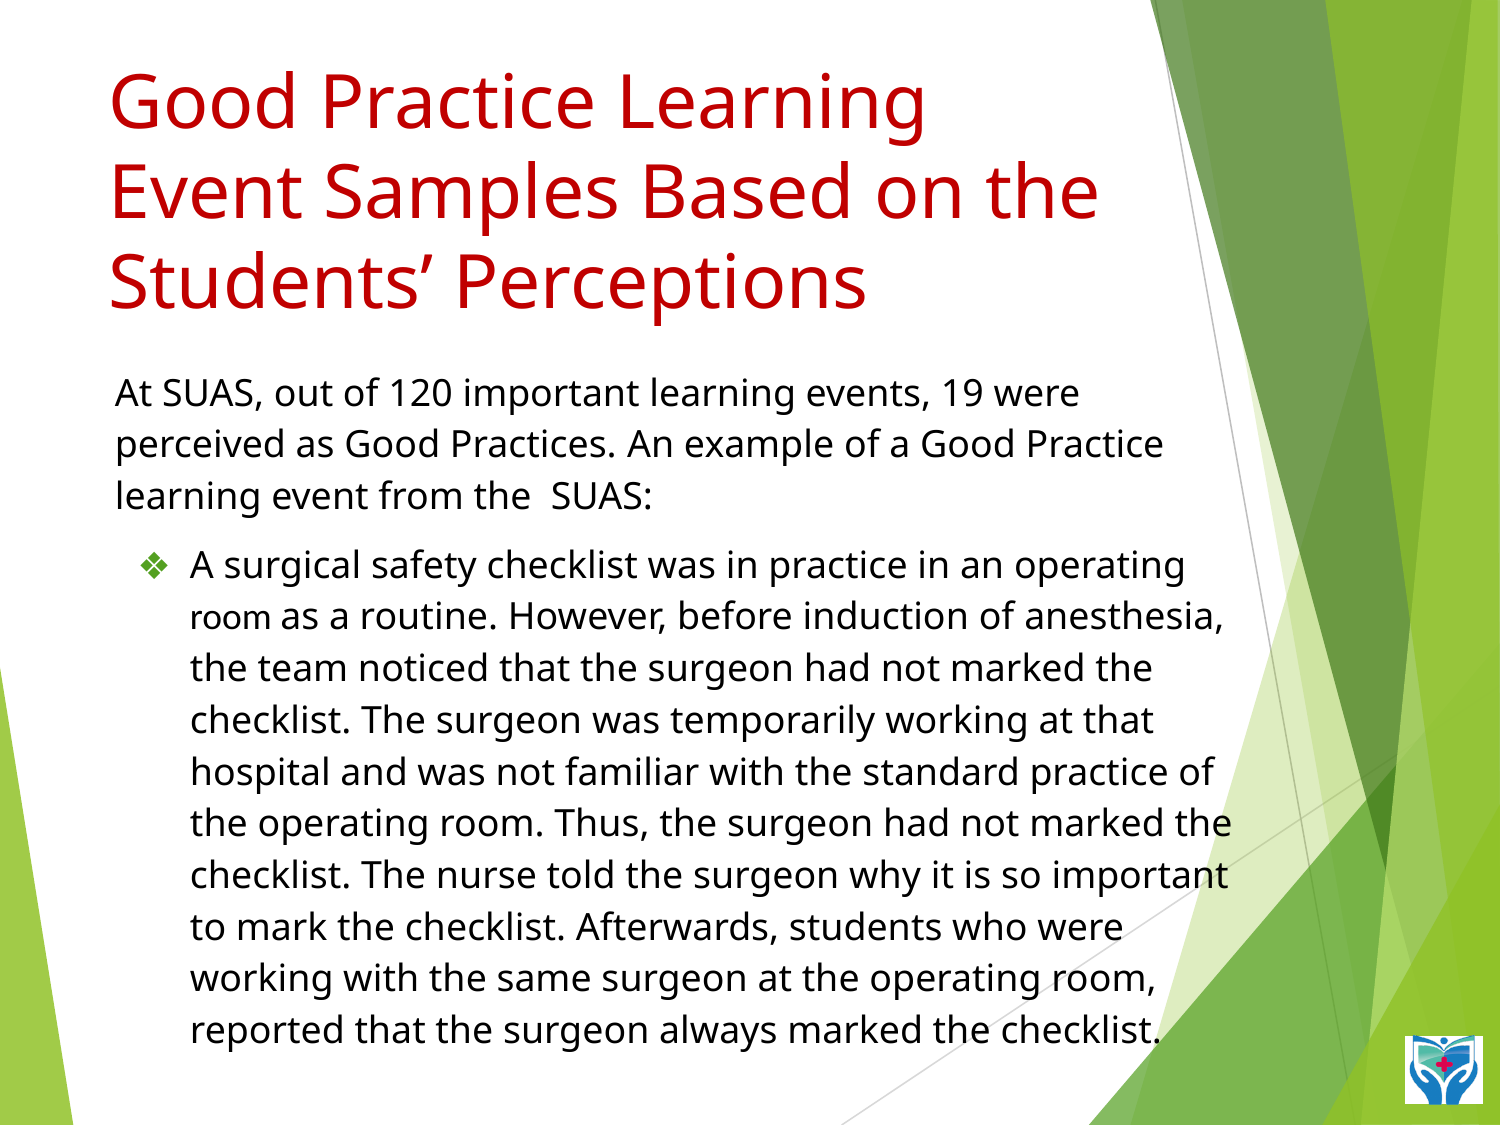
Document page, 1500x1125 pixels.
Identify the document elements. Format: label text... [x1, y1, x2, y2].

title Good Practice Learning Event Samples Based on the Students’ Perceptions [93, 46, 1135, 329]
picture [1404, 1035, 1483, 1105]
list At SUAS, out of 120 important learning events, 19 were perceived as Good Practices. An example of a Good Practice learning event from the SUAS: A surgical safety checklist was in practice in an operating room as a routine. However, before induction of anesthesia, the team noticed that the surgeon had not marked the checklist. The surgeon was temporarily working at that hospital and was not familiar with the standard practice of the operating room. Thus, the surgeon had not marked the checklist. The nurse told the surgeon why it is so important to mark the checklist. Afterwards, students who were working with the same surgeon at the operating room, reported that the surgeon always marked the checklist. [99, 354, 1259, 1070]
